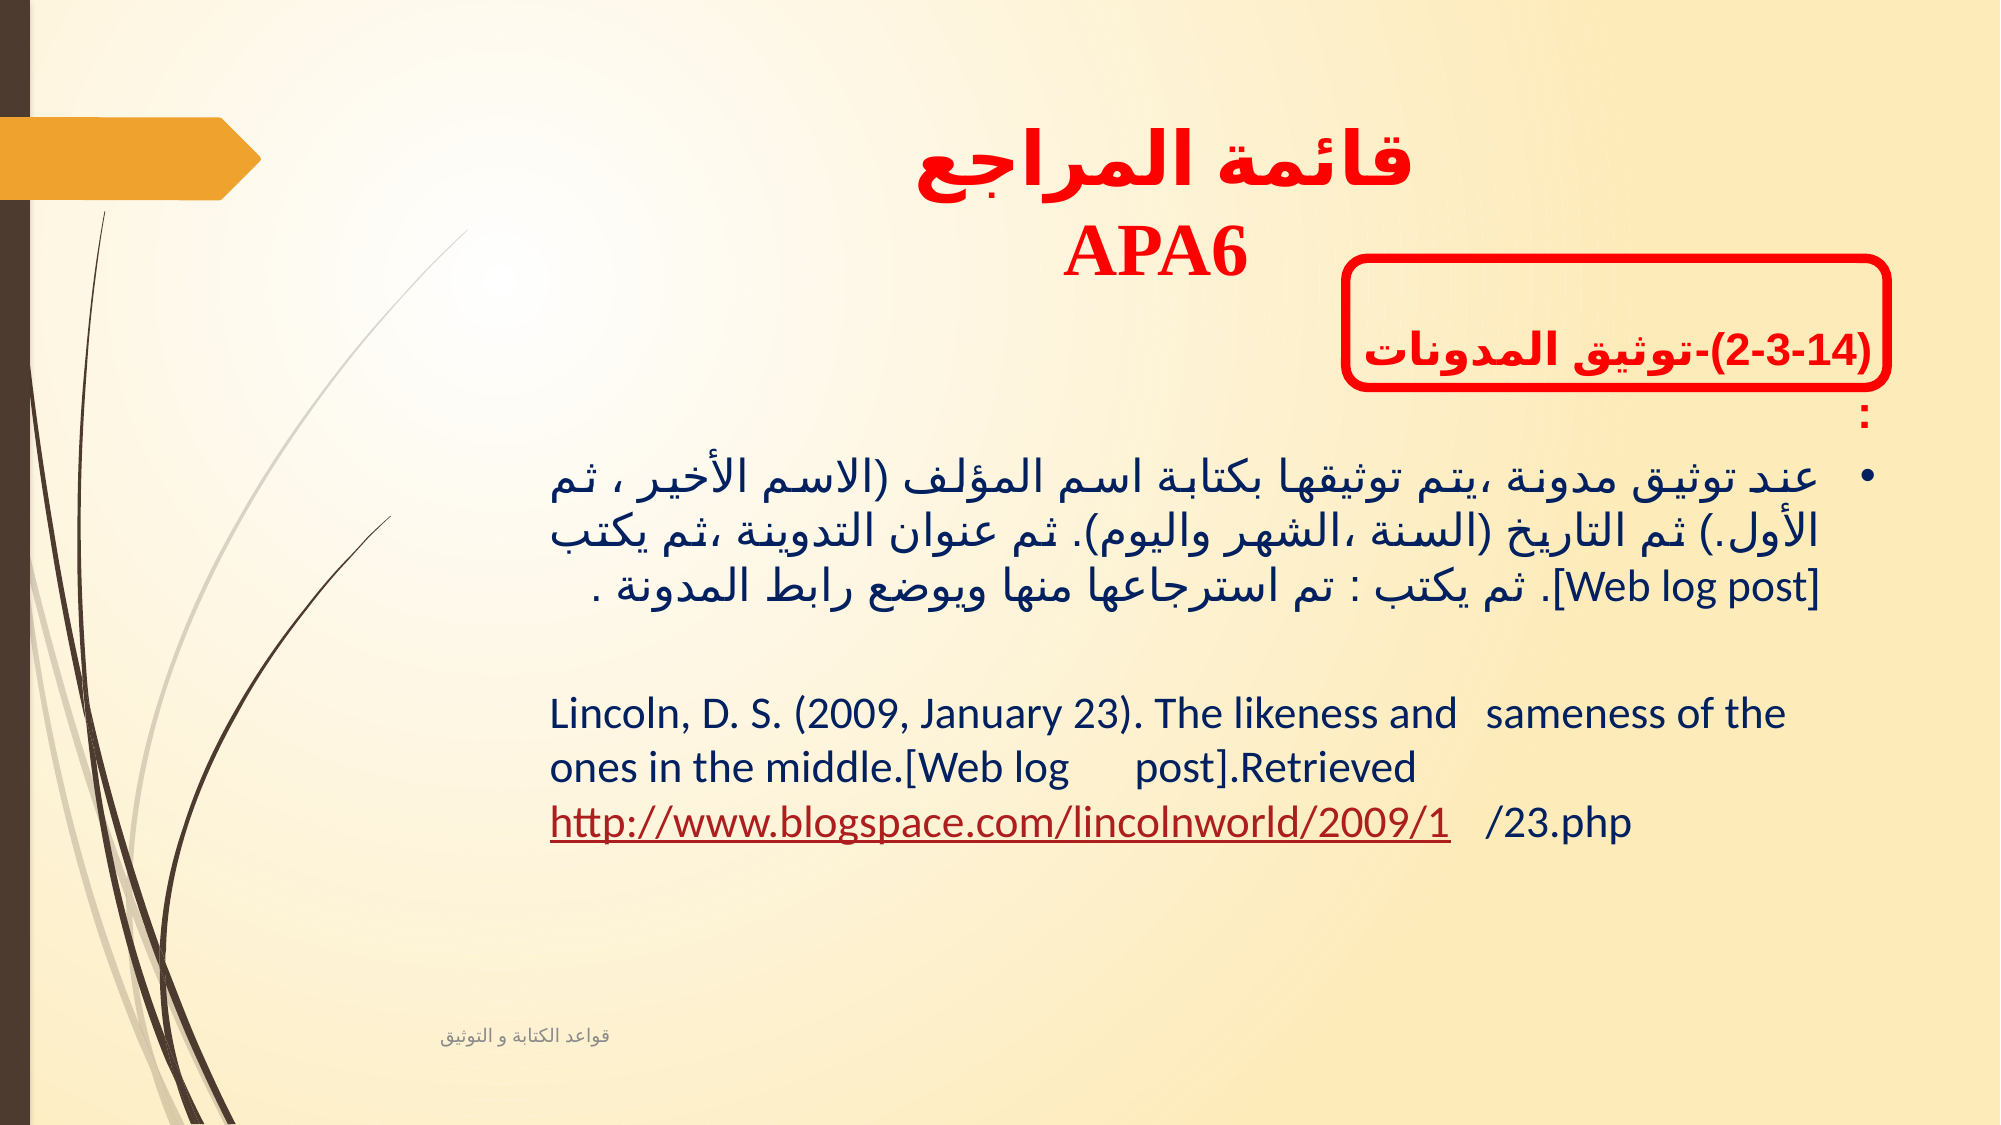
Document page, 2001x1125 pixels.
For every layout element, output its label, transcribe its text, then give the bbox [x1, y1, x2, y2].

title قائمة المراجع APA6 [425, 102, 1888, 313]
list (2-3-14)-توثيق المدونات : عند توثيق مدونة ،يتم توثيقها بكتابة اسم المؤلف (الاسم الأخير ، ثم الأول.) ثم التاريخ (السنة ،الشهر واليوم). ثم عنوان التدوينة ،ثم يكتب [Web log post]. ثم يكتب : تم استرجاعها منها ويوضع رابط المدونة . Lincoln, D. S. (2009, January 23). The likeness and sameness of the ones in the middle.[Web log post].Retrieved http://www.blogspace.com/lincolnworld/2009/1 /23.php [534, 312, 1888, 1087]
footer قواعد الكتابة و التوثيق [424, 1006, 1675, 1067]
text_box [1344, 256, 1889, 389]
